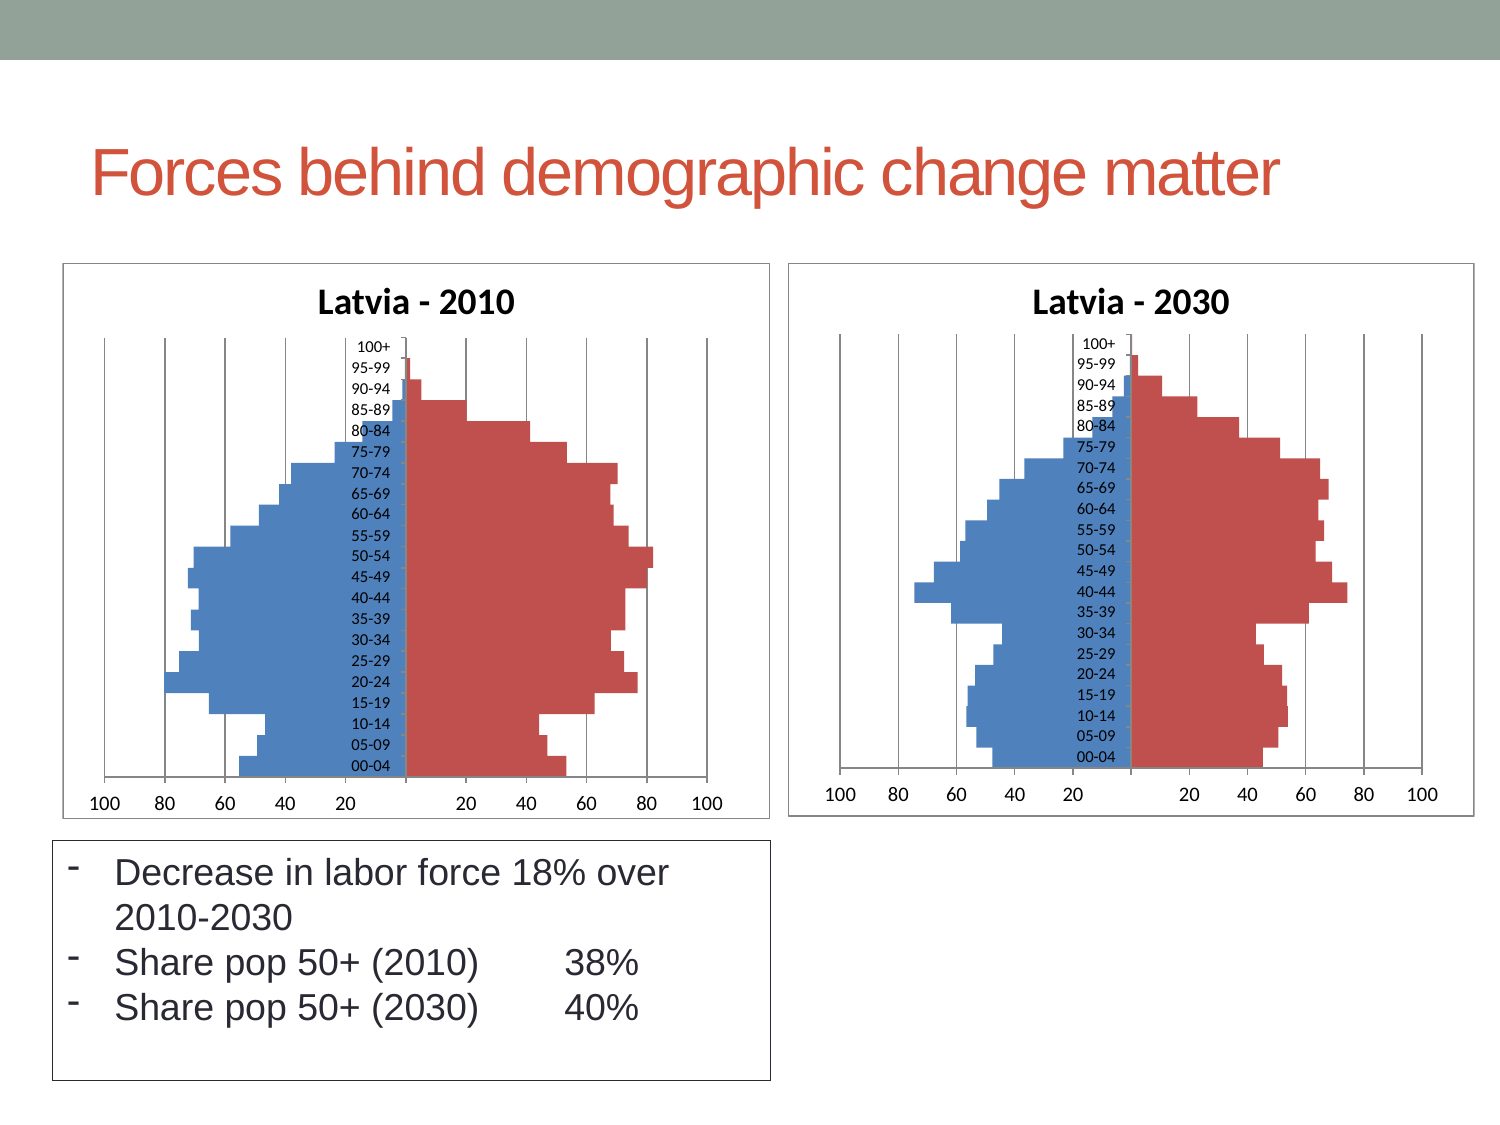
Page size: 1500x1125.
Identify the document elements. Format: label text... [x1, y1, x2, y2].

title Forces behind demographic change matter [75, 87, 1425, 250]
text_box Decrease in labor force 18% over 2010-2030 Share pop 50+ (2010) 38% Share pop 50+ (2030) 40% [52, 840, 771, 1081]
picture [62, 262, 771, 820]
picture [787, 262, 1475, 817]
